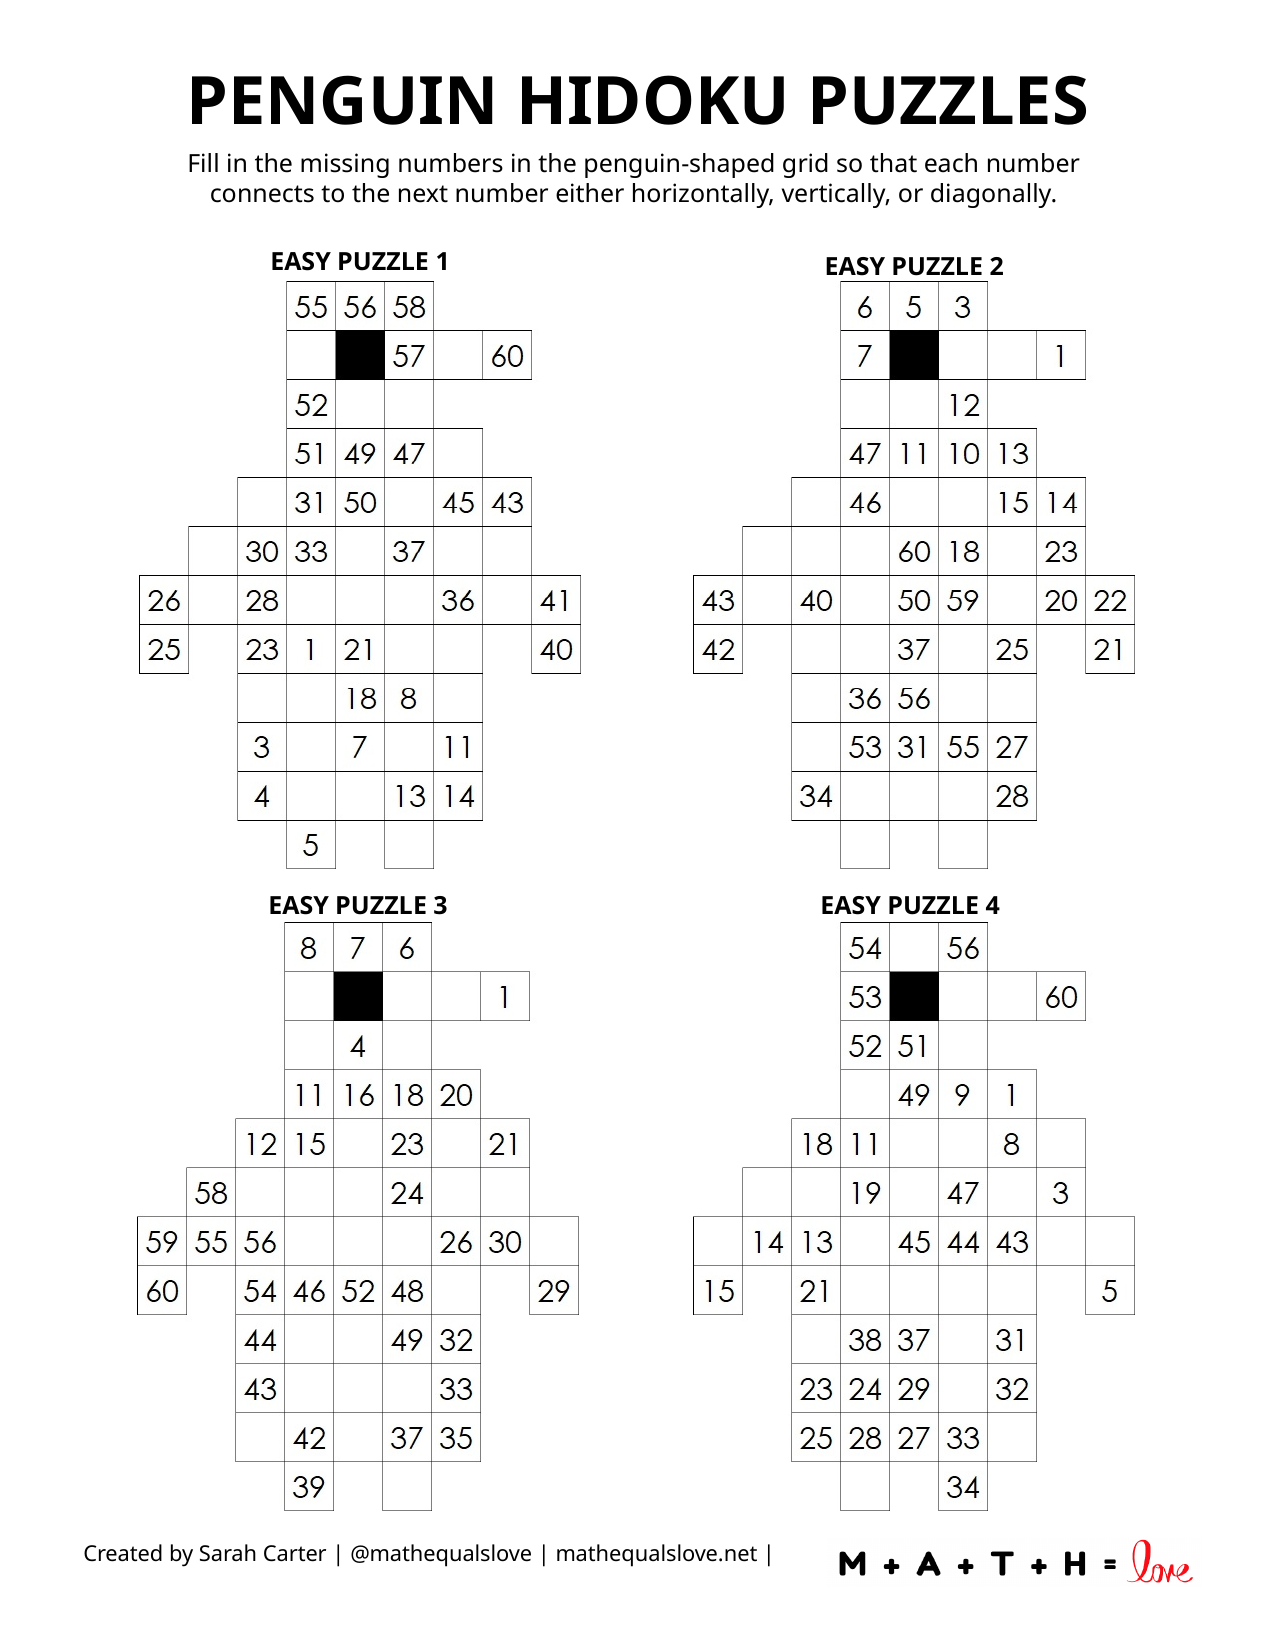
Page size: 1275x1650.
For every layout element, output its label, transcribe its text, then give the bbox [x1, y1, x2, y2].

text_box EASY PUZZLE 2 [674, 249, 1155, 301]
picture [693, 922, 1136, 1511]
text_box EASY PUZZLE 4 [670, 889, 1150, 941]
picture [693, 280, 1136, 870]
picture [139, 280, 581, 870]
text_box Created by Sarah Carter | @mathequalslove | mathequalslove.net | [68, 1532, 986, 1574]
text_box EASY PUZZLE 3 [118, 889, 598, 941]
picture [826, 1536, 1203, 1588]
text_box Fill in the missing numbers in the penguin-shaped grid so that each number connects to the next number either horizontally, vertically, or diagonally. [0, 140, 1275, 216]
text_box PENGUIN HIDOKU PUZZLES [66, 50, 1211, 140]
text_box EASY PUZZLE 1 [120, 245, 600, 297]
picture [136, 922, 579, 1511]
